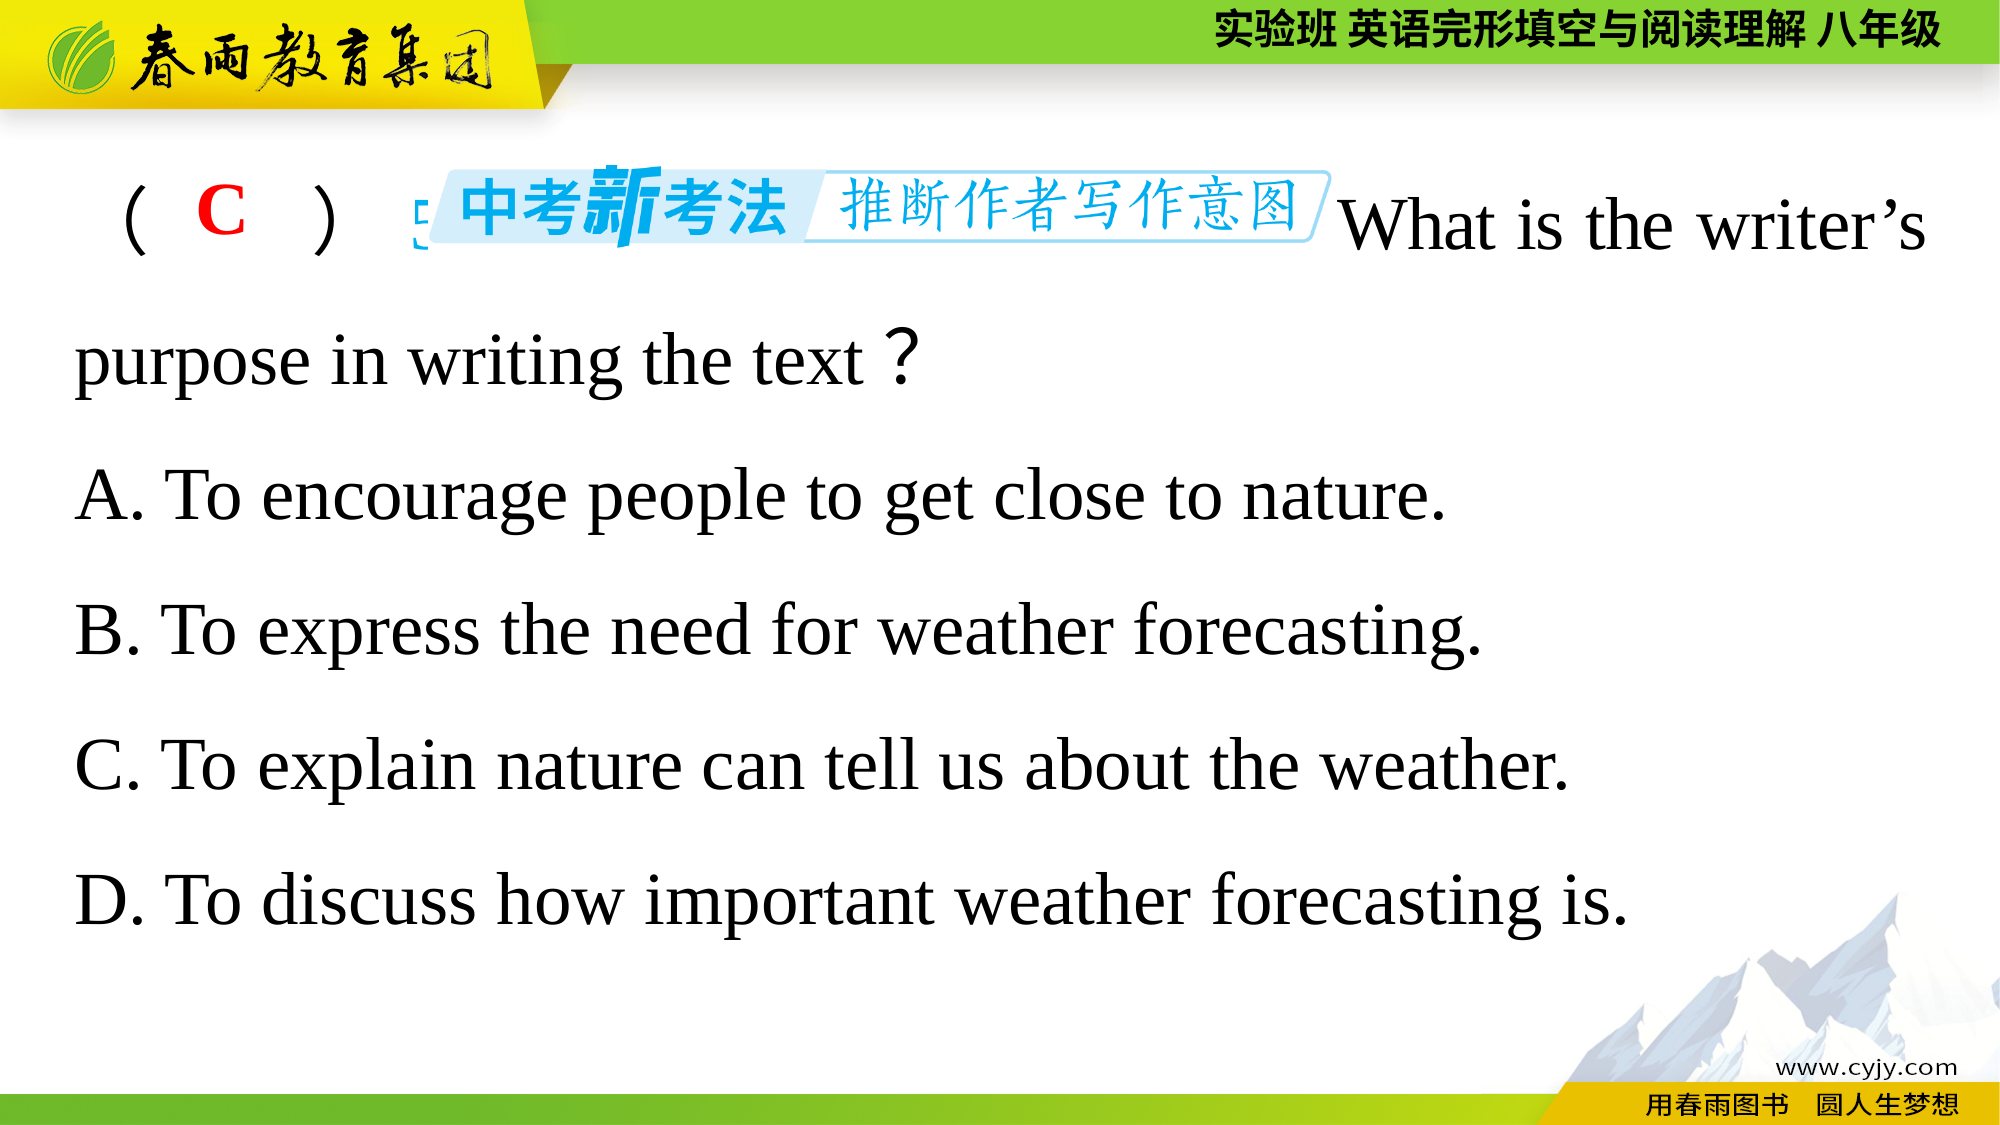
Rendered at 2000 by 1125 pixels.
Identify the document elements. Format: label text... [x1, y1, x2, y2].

list （ ）5. What is the writer’s purpose in writing the text？ A. To encourage people to get close to nature. B. To express the need for weather forecasting. C. To explain nature can tell us about the weather. D. To discuss how important weather forecasting is. [59, 122, 1944, 956]
picture [0, 0, 2000, 1125]
text_box C [181, 151, 266, 257]
